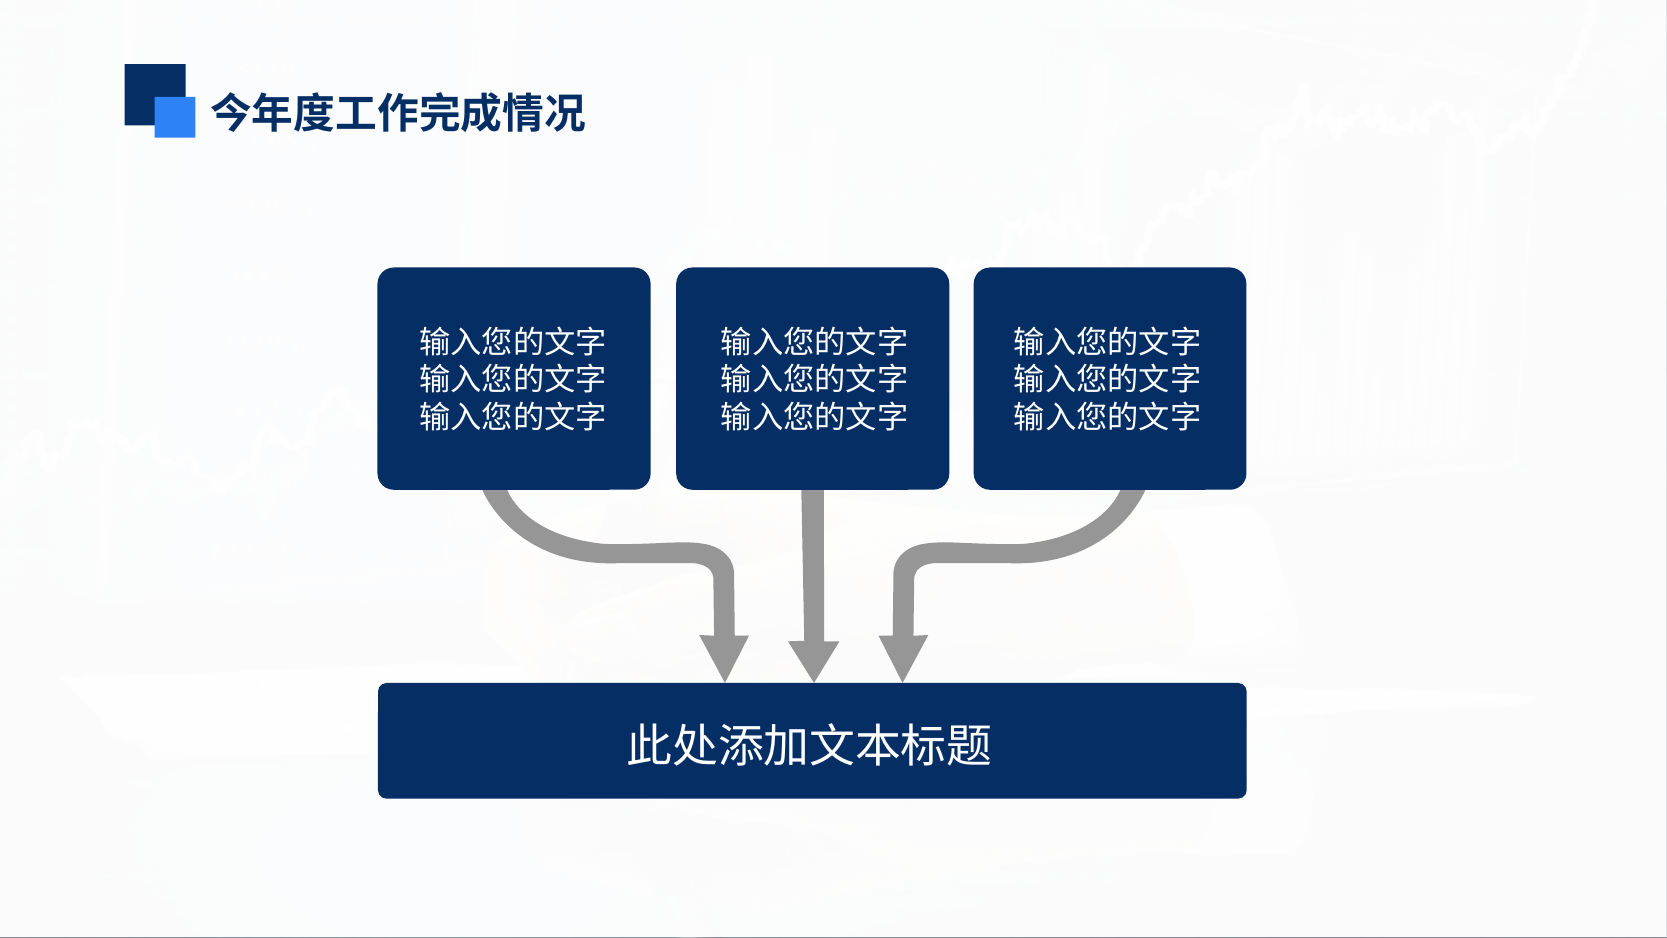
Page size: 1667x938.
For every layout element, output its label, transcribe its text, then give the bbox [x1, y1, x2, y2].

text_box 此处添加文本标题 [573, 710, 1047, 779]
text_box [675, 267, 950, 491]
text_box [787, 498, 840, 683]
text_box 今年度工作完成情况 [195, 78, 621, 144]
text_box [878, 498, 1142, 683]
text_box [153, 95, 197, 140]
text_box [486, 498, 749, 683]
text_box [377, 682, 1247, 799]
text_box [377, 267, 651, 491]
text_box [123, 62, 188, 127]
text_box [973, 267, 1247, 491]
